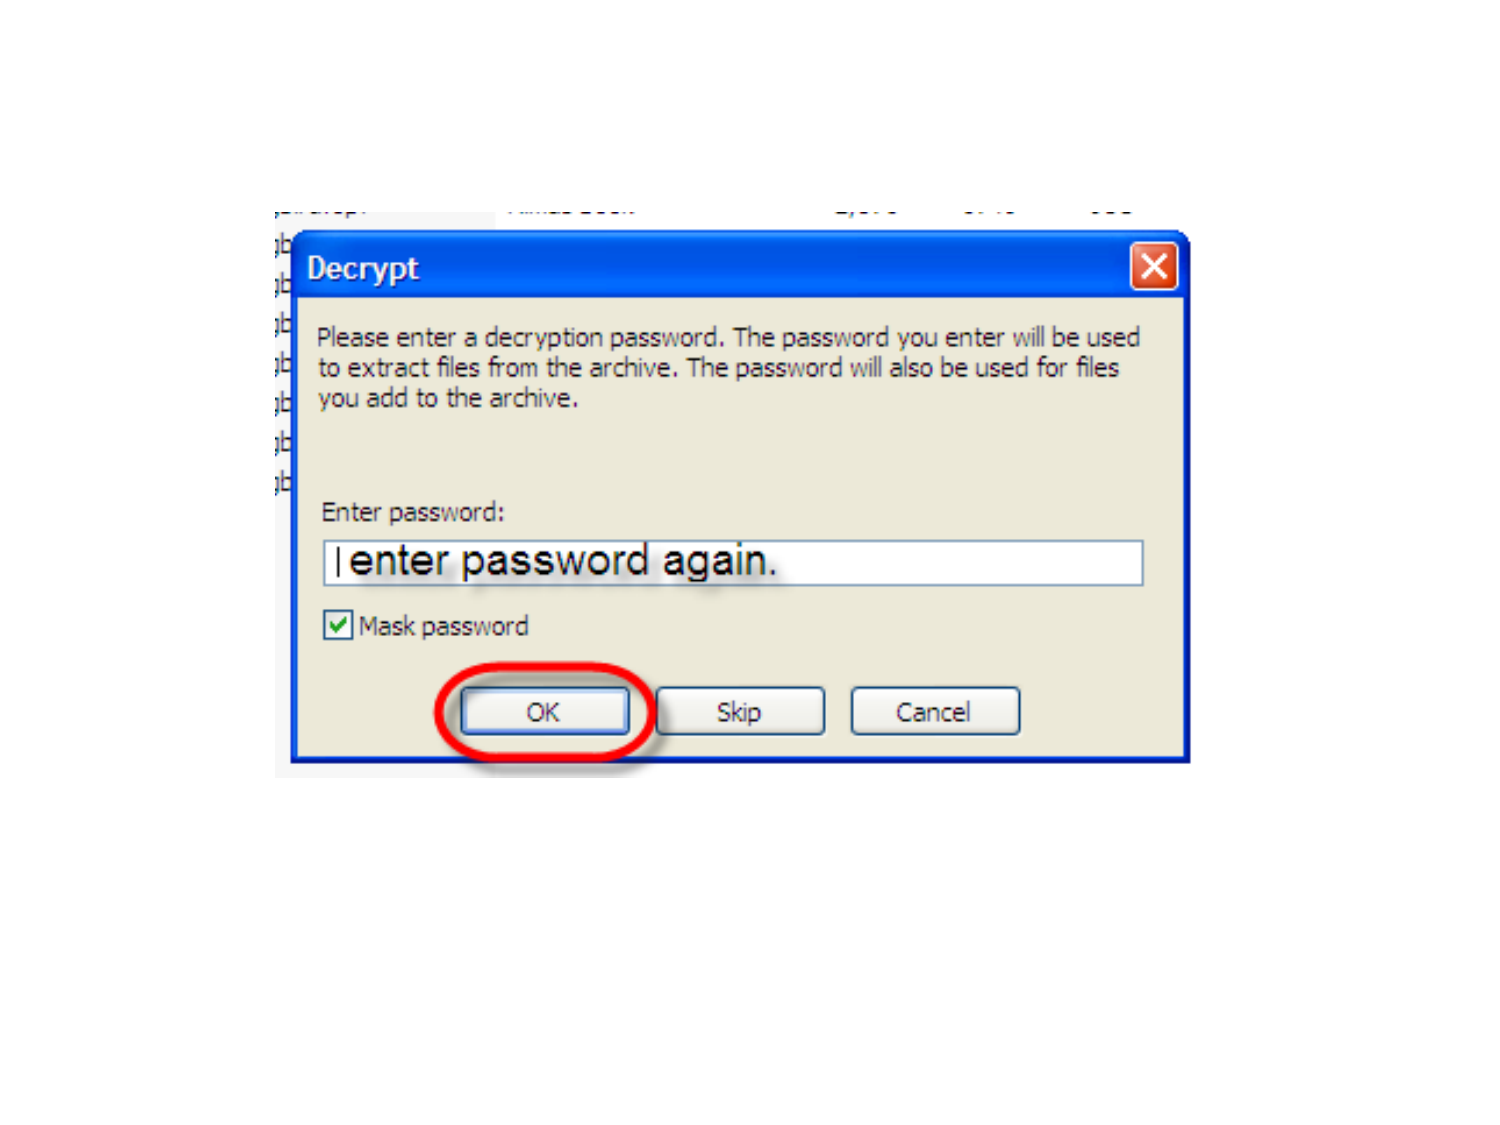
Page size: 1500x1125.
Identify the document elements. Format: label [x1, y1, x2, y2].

picture [274, 212, 1205, 778]
